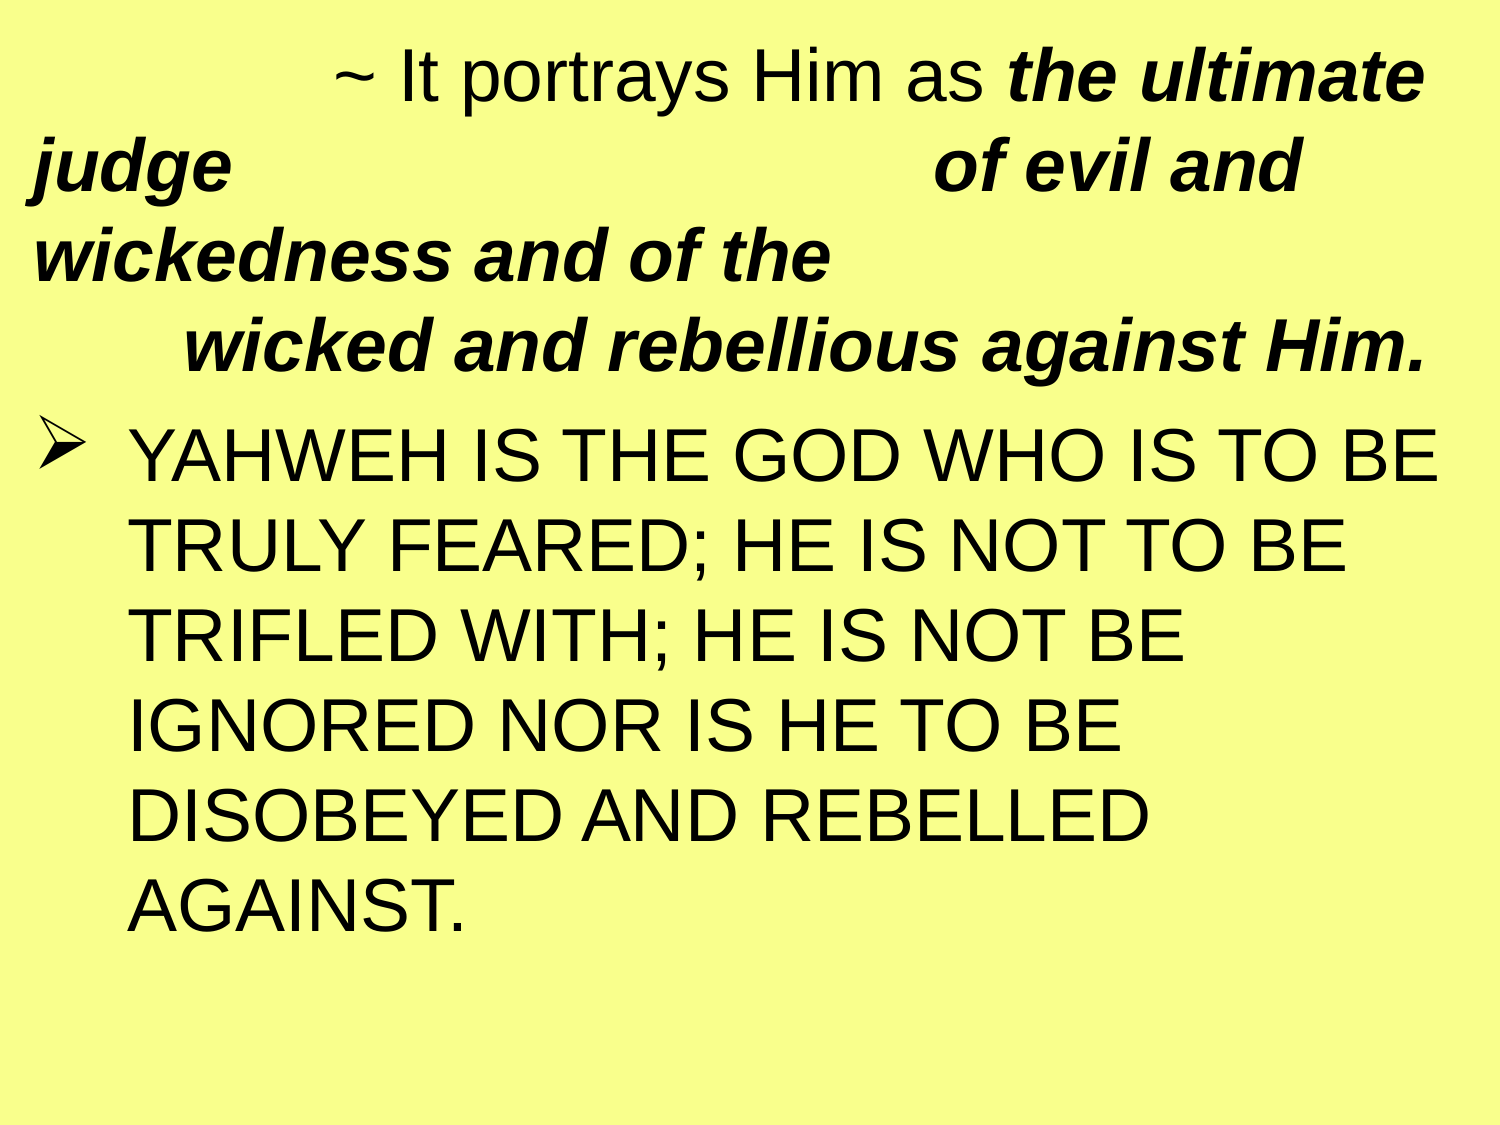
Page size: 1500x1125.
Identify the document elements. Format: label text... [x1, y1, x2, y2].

subtitle ~ It portrays Him as the ultimate judge of evil and wickedness and of the wicked and rebellious against Him. YAHWEH IS THE GOD WHO IS TO BE TRULY FEARED; HE IS NOT TO BE TRIFLED WITH; HE IS NOT BE IGNORED NOR IS HE TO BE DISOBEYED AND REBELLED AGAINST. [18, 18, 1482, 1108]
